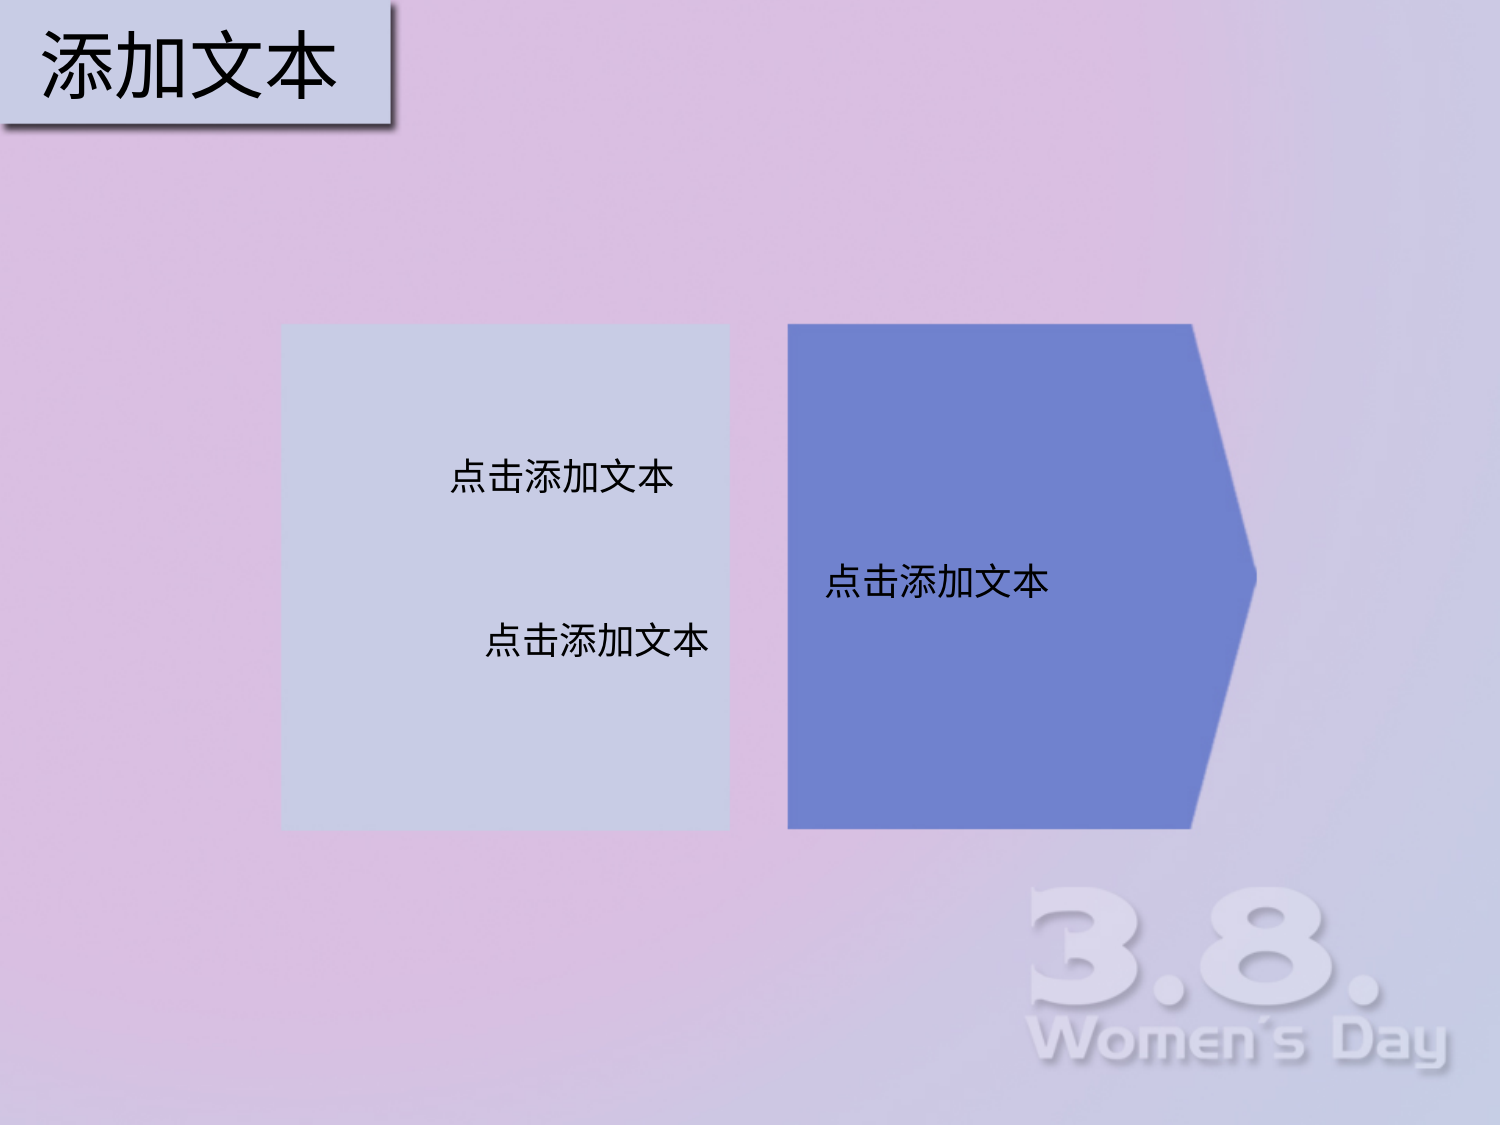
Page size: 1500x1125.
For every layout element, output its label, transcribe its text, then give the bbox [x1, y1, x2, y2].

text_box 添加文本 [25, 11, 355, 117]
text_box 点击添加文本 [470, 609, 725, 670]
text_box 点击添加文本 [809, 550, 1065, 611]
text_box 点击添加文本 [434, 445, 690, 505]
picture [0, 0, 1500, 1125]
